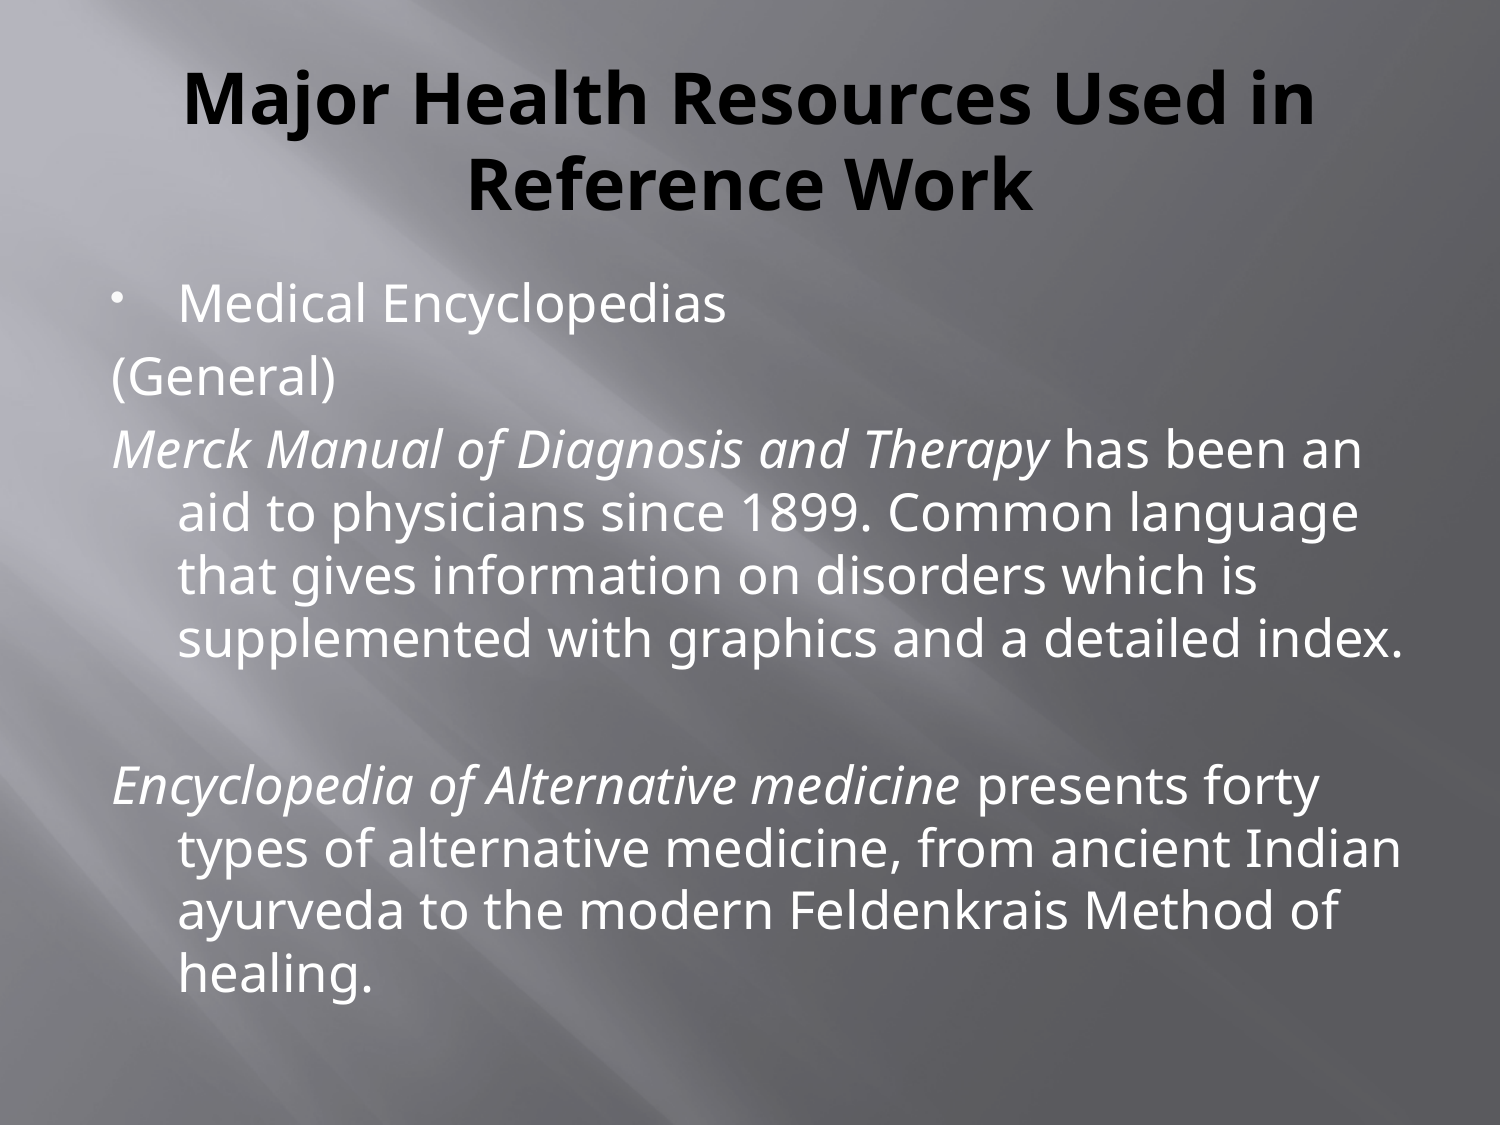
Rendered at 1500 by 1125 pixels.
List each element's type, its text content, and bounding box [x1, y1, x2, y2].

list Medical Encyclopedias (General) Merck Manual of Diagnosis and Therapy has been an aid to physicians since 1899. Common language that gives information on disorders which is supplemented with graphics and a detailed index. Encyclopedia of Alternative medicine presents forty types of alternative medicine, from ancient Indian ayurveda to the modern Feldenkrais Method of healing. [75, 262, 1425, 1035]
title Major Health Resources Used in Reference Work [75, 45, 1425, 233]
